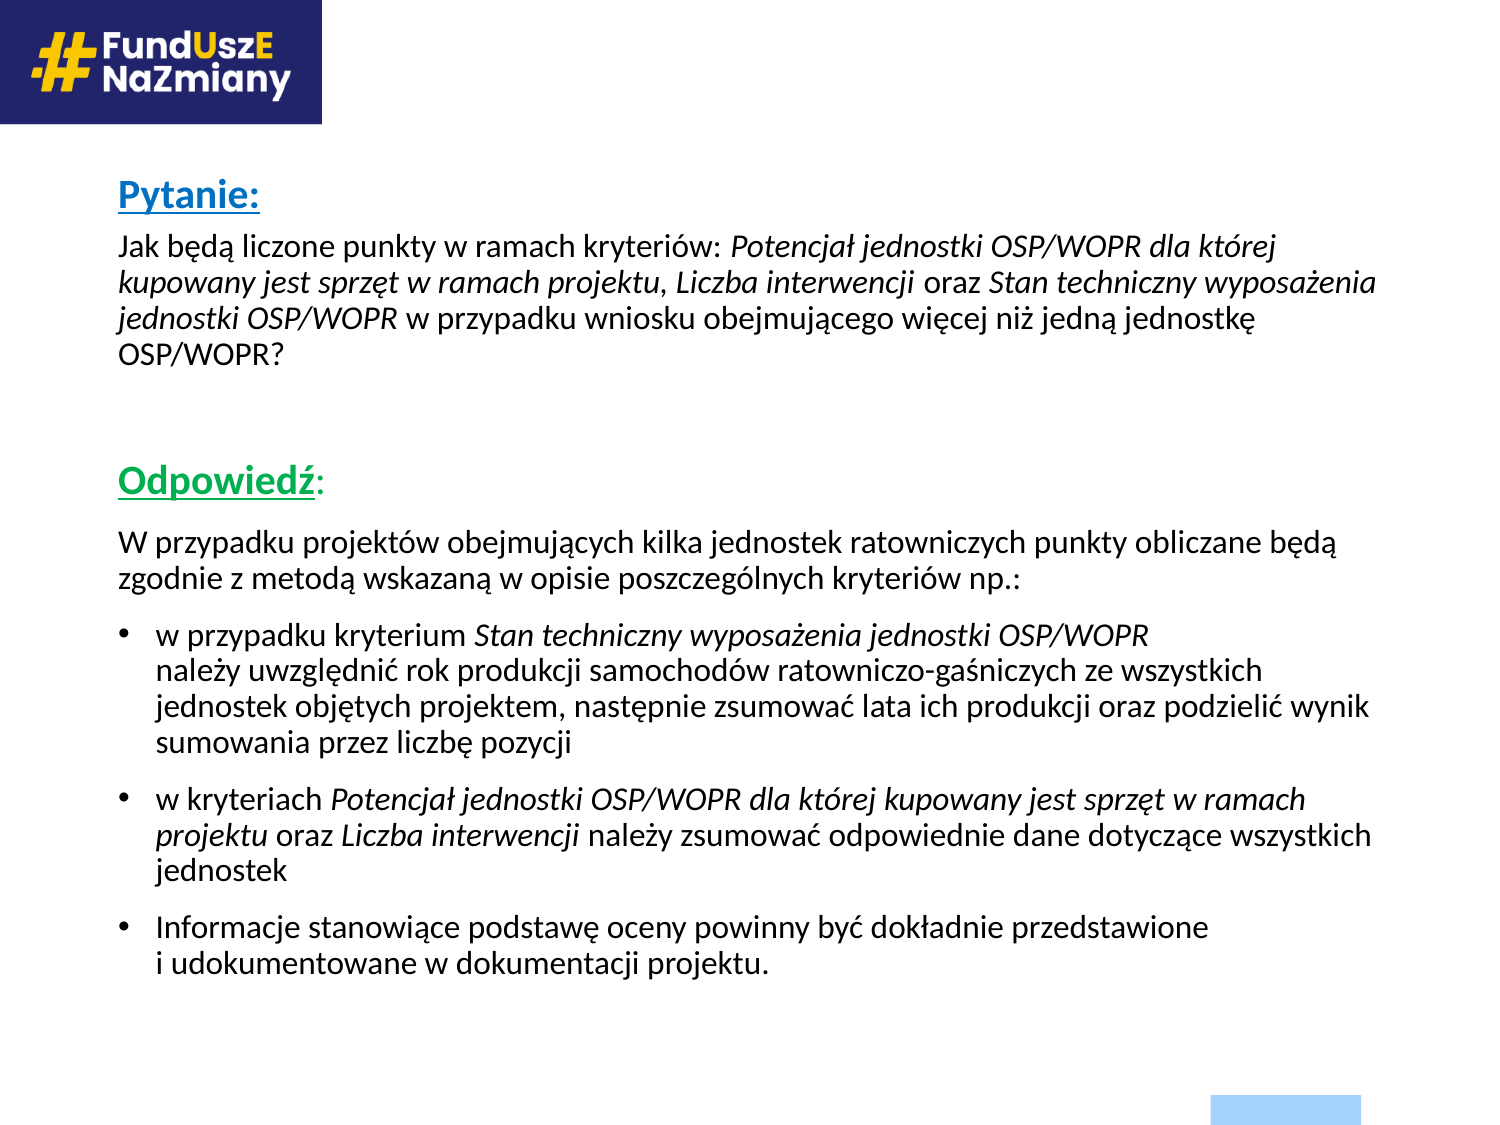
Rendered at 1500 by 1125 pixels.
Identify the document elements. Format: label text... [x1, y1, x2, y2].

list Odpowiedź: W przypadku projektów obejmujących kilka jednostek ratowniczych punkty obliczane będą zgodnie z metodą wskazaną w opisie poszczególnych kryteriów np.: w przypadku kryterium Stan techniczny wyposażenia jednostki OSP/WOPR należy uwzględnić rok produkcji samochodów ratowniczo-gaśniczych ze wszystkich jednostek objętych projektem, następnie zsumować lata ich produkcji oraz podzielić wynik sumowania przez liczbę pozycji w kryteriach Potencjał jednostki OSP/WOPR dla której kupowany jest sprzęt w ramach projektu oraz Liczba interwencji należy zsumować odpowiednie dane dotyczące wszystkich jednostek Informacje stanowiące podstawę oceny powinny być dokładnie przedstawione i udokumentowane w dokumentacji projektu. [103, 451, 1397, 1116]
title Pytanie: Jak będą liczone punkty w ramach kryteriów: Potencjał jednostki OSP/WOPR dla której kupowany jest sprzęt w ramach projektu, Liczba interwencji oraz Stan techniczny wyposażenia jednostki OSP/WOPR w przypadku wniosku obejmującego więcej niż jedną jednostkę OSP/WOPR? [103, 179, 1397, 417]
picture [0, 0, 1500, 1125]
